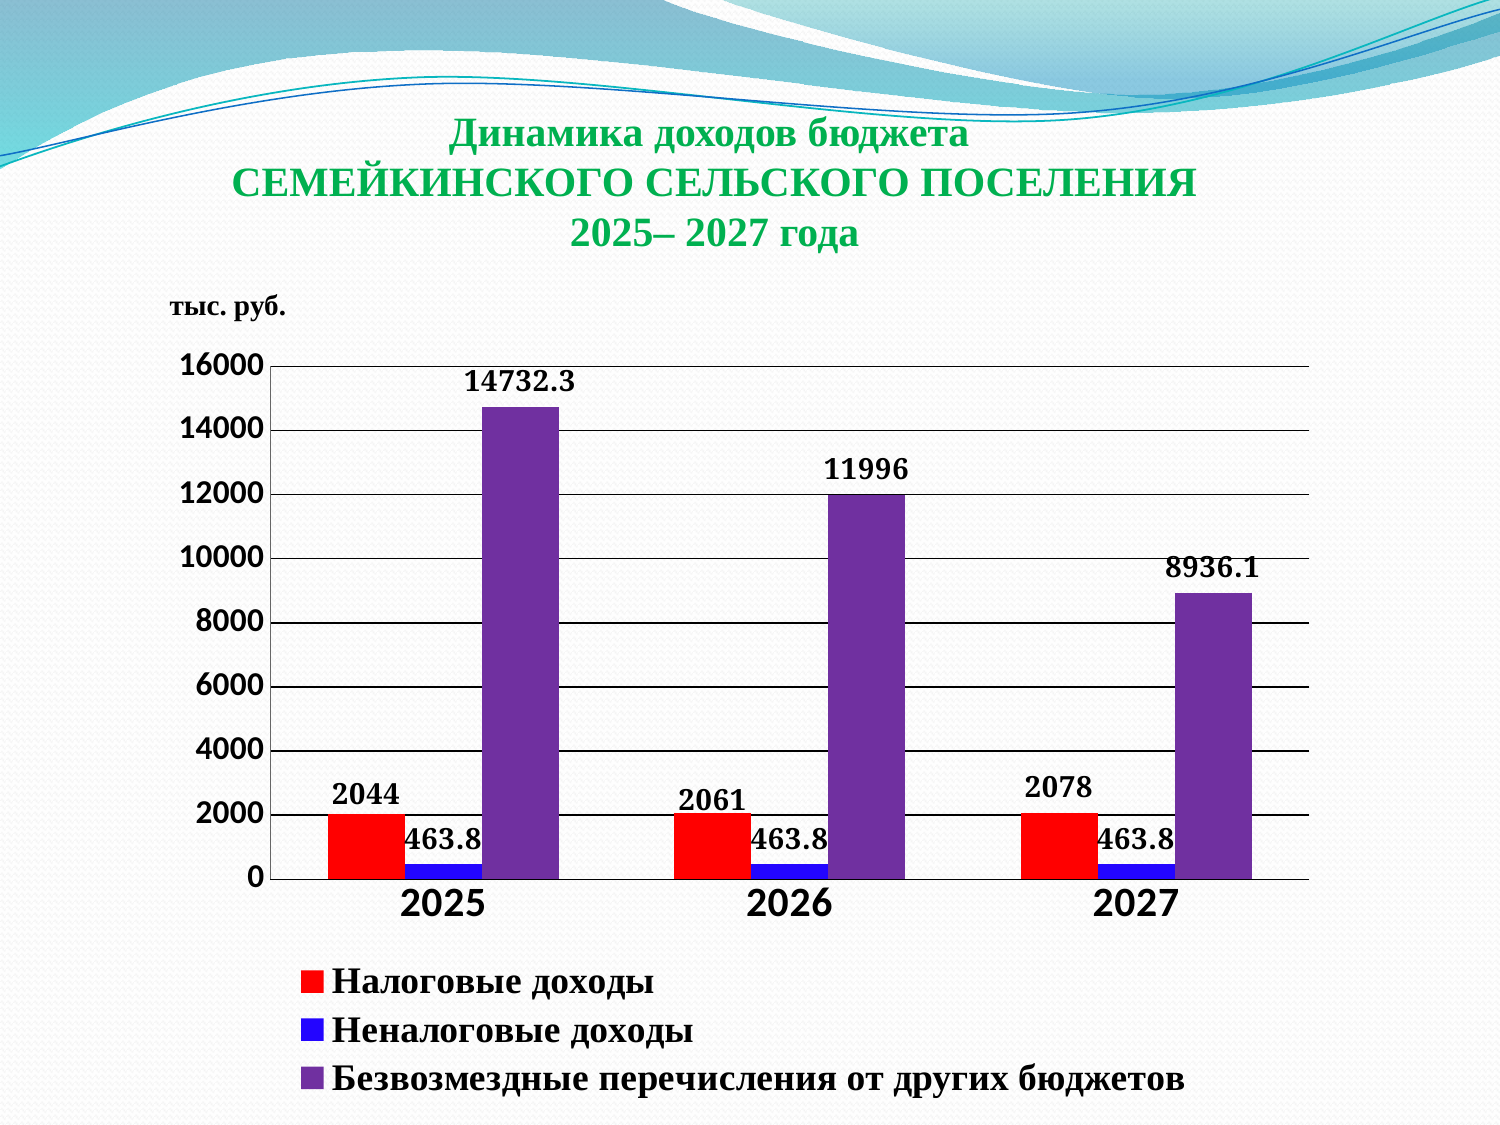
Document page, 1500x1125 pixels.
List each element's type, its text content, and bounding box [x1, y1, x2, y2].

text_box тыс. руб. [154, 278, 336, 334]
title Динамика доходов бюджета СЕМЕЙКИНСКОГО СЕЛЬСКОГО ПОСЕЛЕНИЯ 2025– 2027 года [76, 101, 1353, 256]
chart [154, 334, 1334, 1107]
